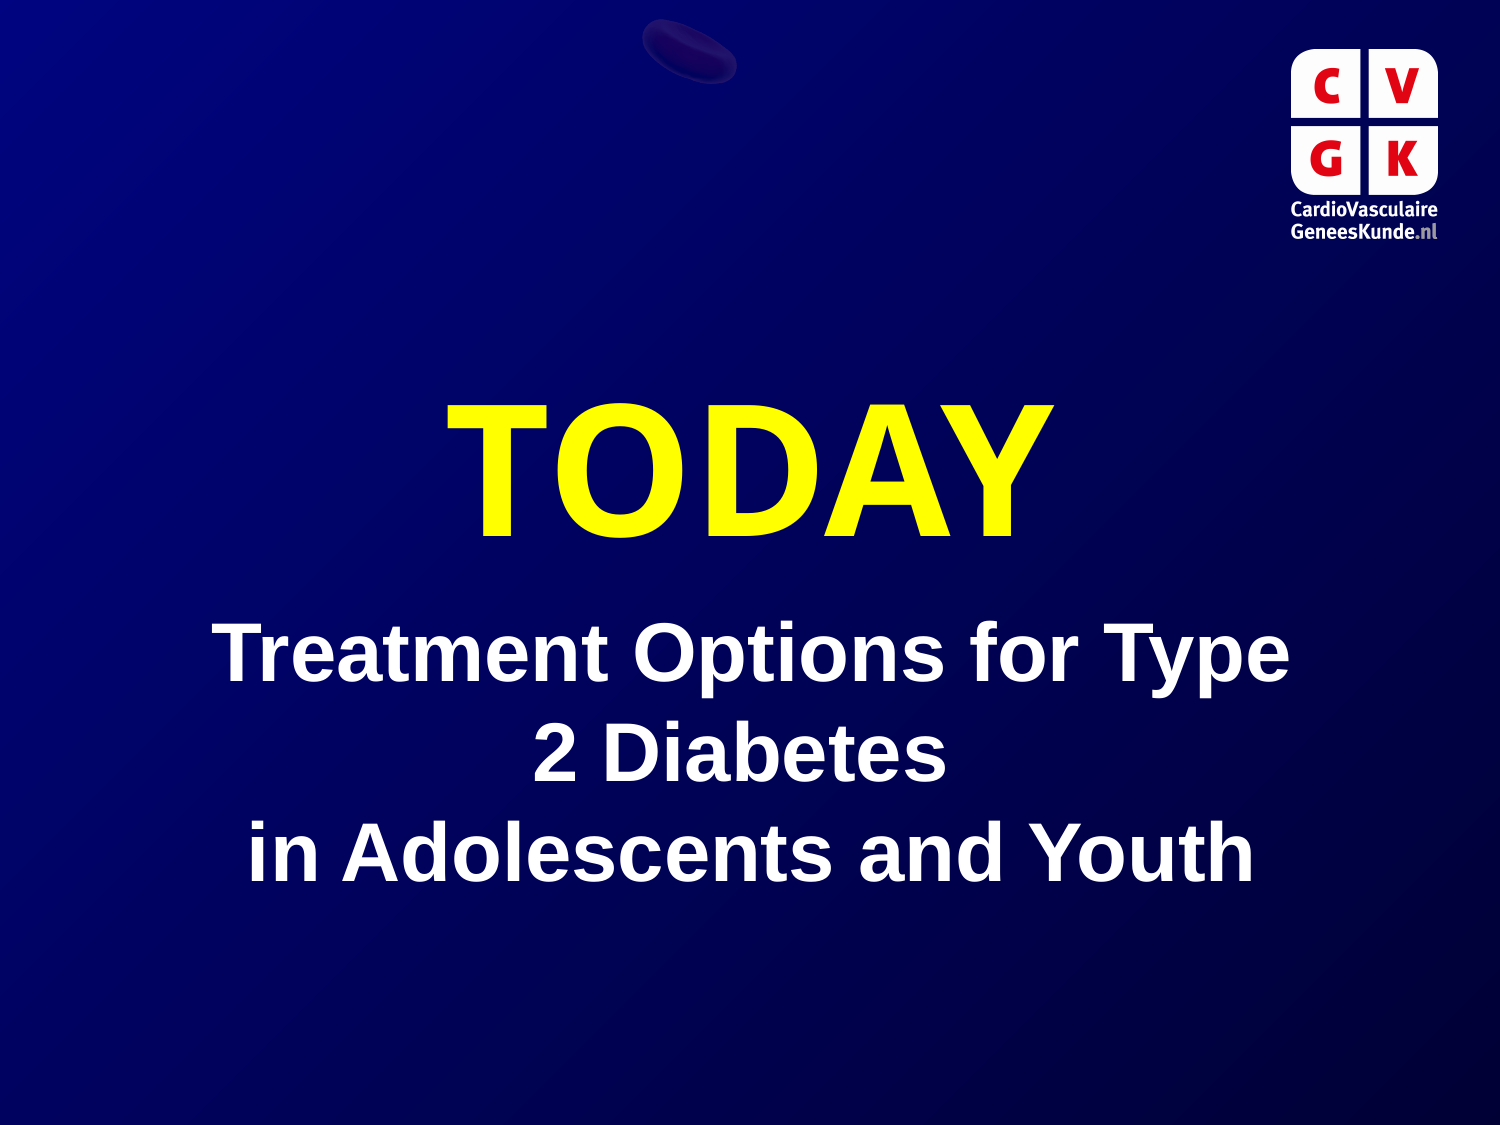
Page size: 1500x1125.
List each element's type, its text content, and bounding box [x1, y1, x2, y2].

subtitle Treatment Options for Type 2 Diabetes in Adolescents and Youth [195, 590, 1309, 716]
picture [1291, 49, 1438, 239]
title TODAY [112, 345, 1388, 587]
